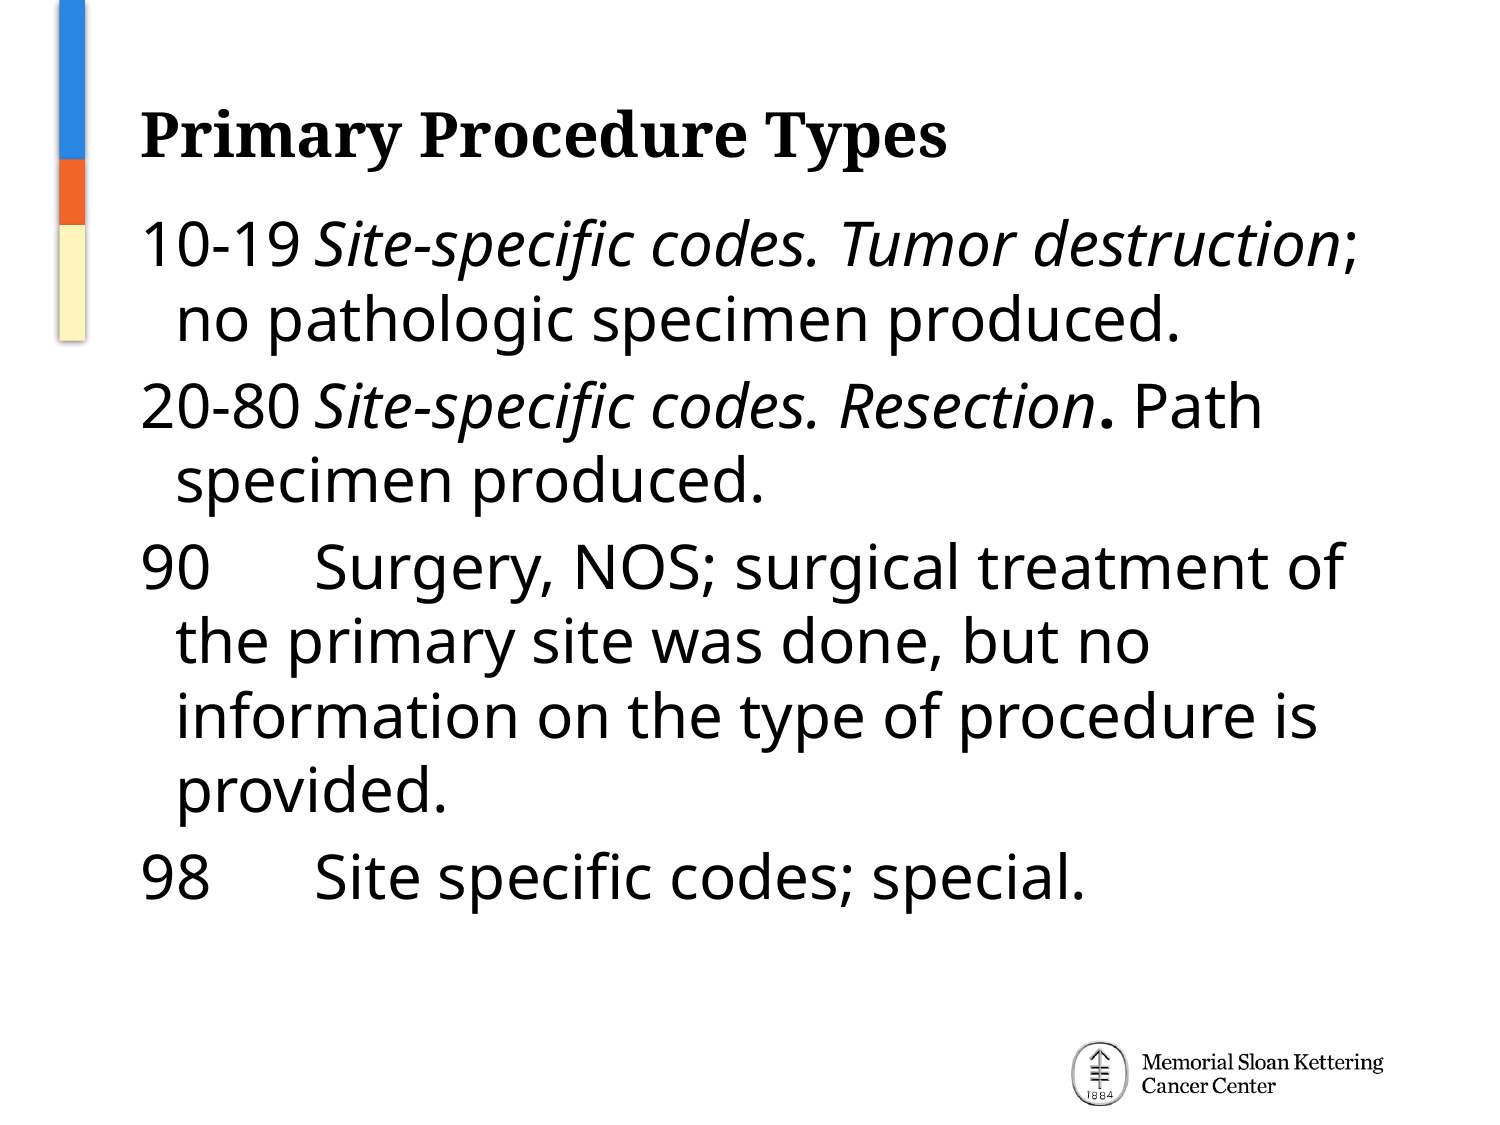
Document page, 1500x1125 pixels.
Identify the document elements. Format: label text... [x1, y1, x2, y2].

list 10-19 Site-specific codes. Tumor destruction; no pathologic specimen produced. 20-80 Site-specific codes. Resection. Path specimen produced. 90 Surgery, NOS; surgical treatment of the primary site was done, but no information on the type of procedure is provided. 98 Site specific codes; special. [125, 197, 1386, 940]
title Primary Procedure Types [125, 48, 1386, 178]
